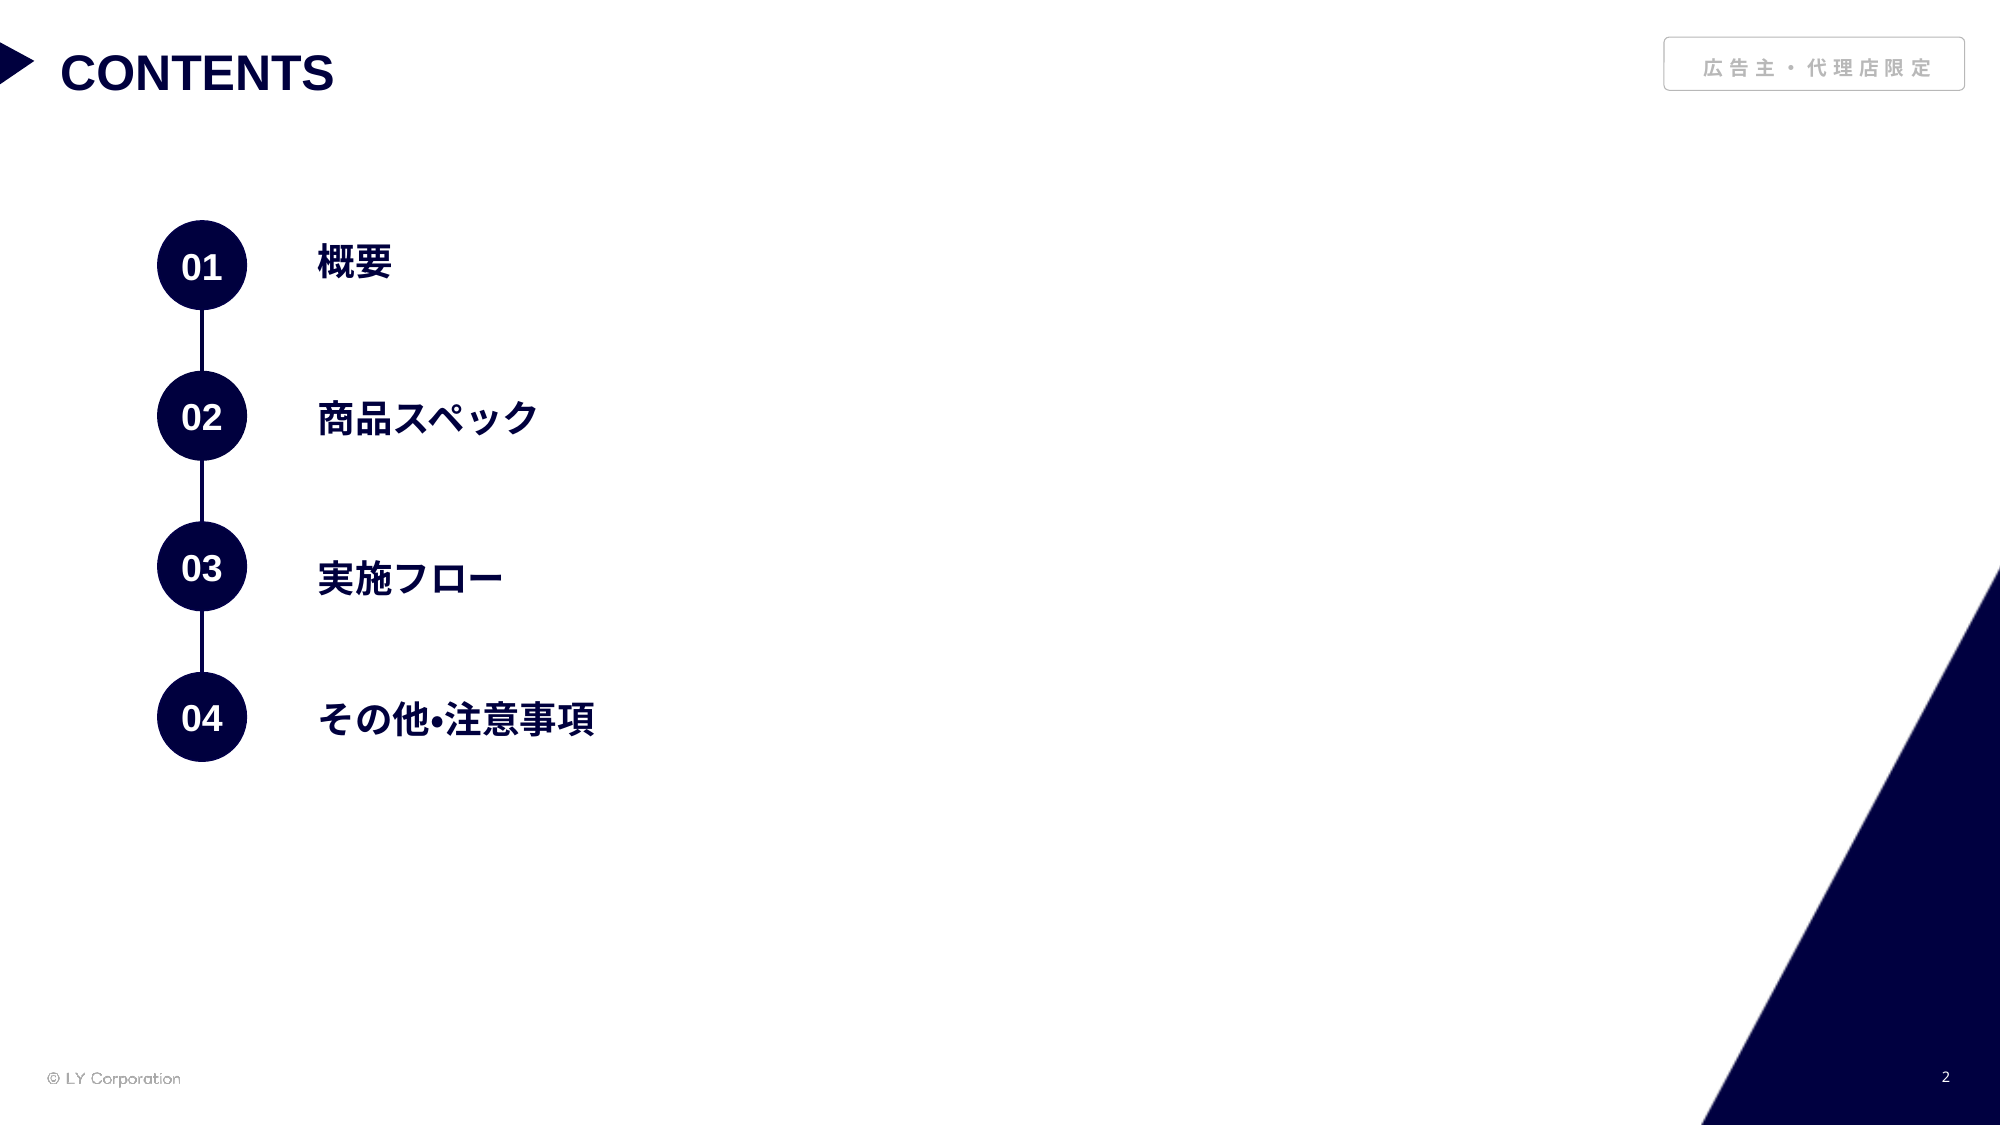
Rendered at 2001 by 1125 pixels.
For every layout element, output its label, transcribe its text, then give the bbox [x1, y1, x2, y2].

picture [34, 1058, 193, 1101]
text_box その他・注意事項 [303, 693, 1192, 753]
list 概要 [303, 235, 1192, 295]
list 実施フロー [303, 552, 1847, 612]
list 商品スペック [303, 392, 1192, 452]
